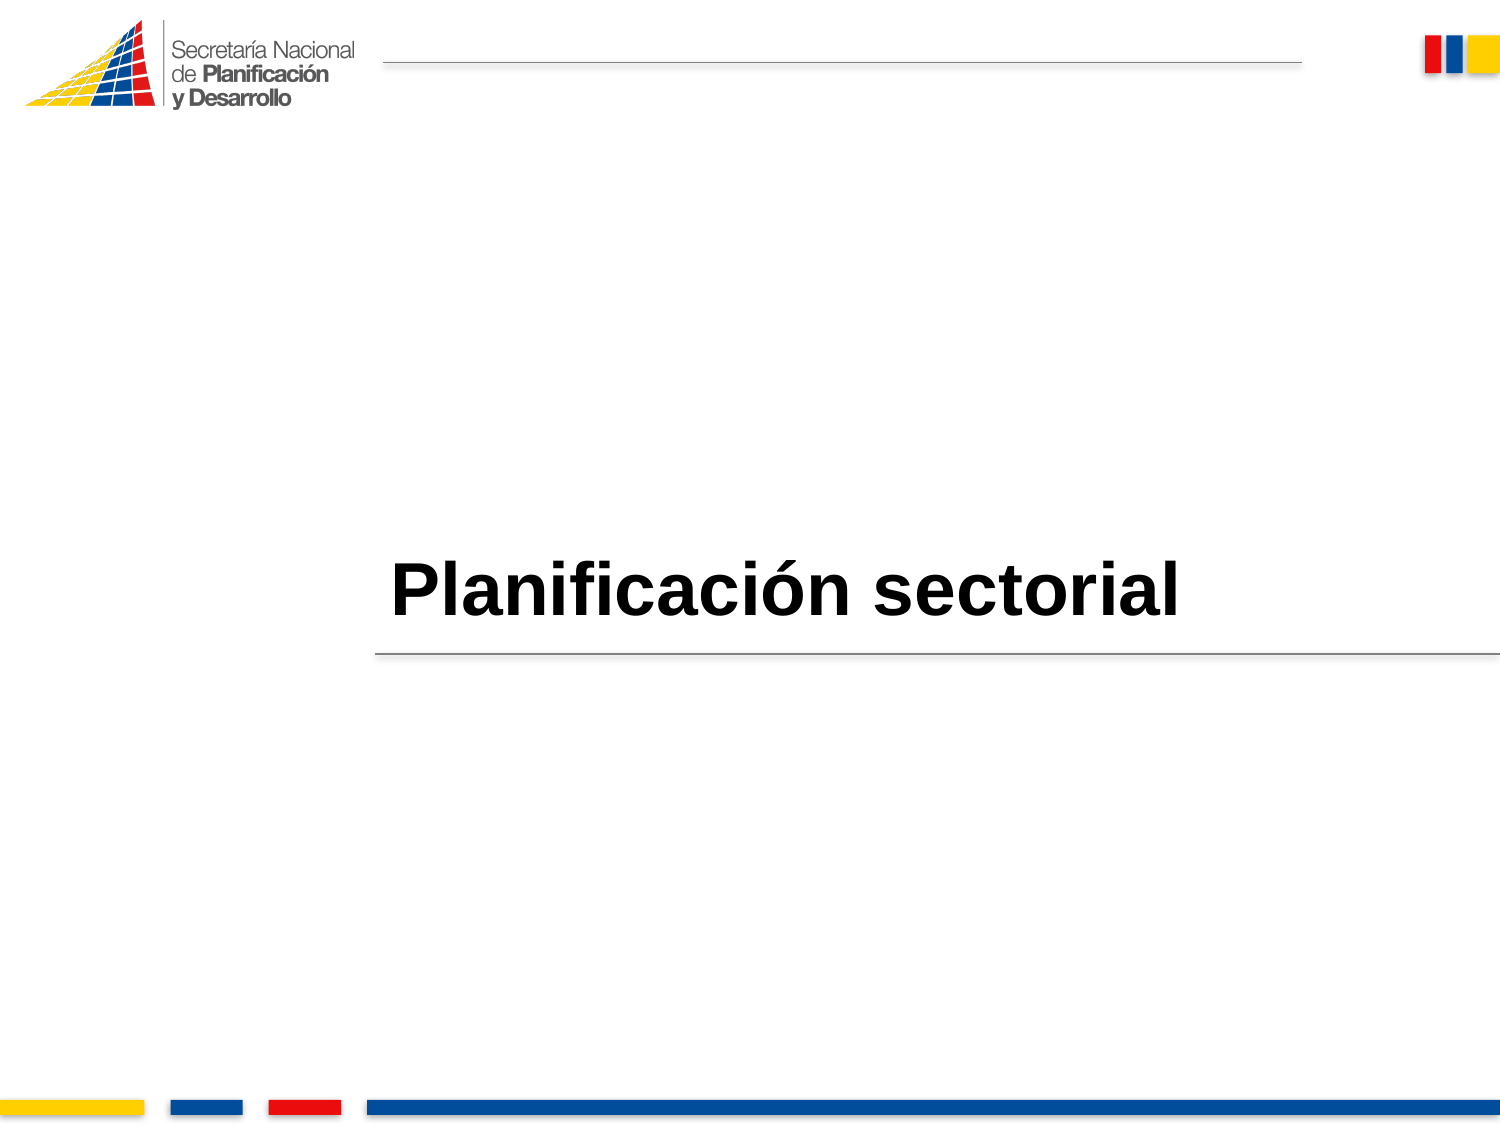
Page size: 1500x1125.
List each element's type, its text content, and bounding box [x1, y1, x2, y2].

title Planificación sectorial [375, 450, 1500, 639]
picture [25, 20, 354, 110]
